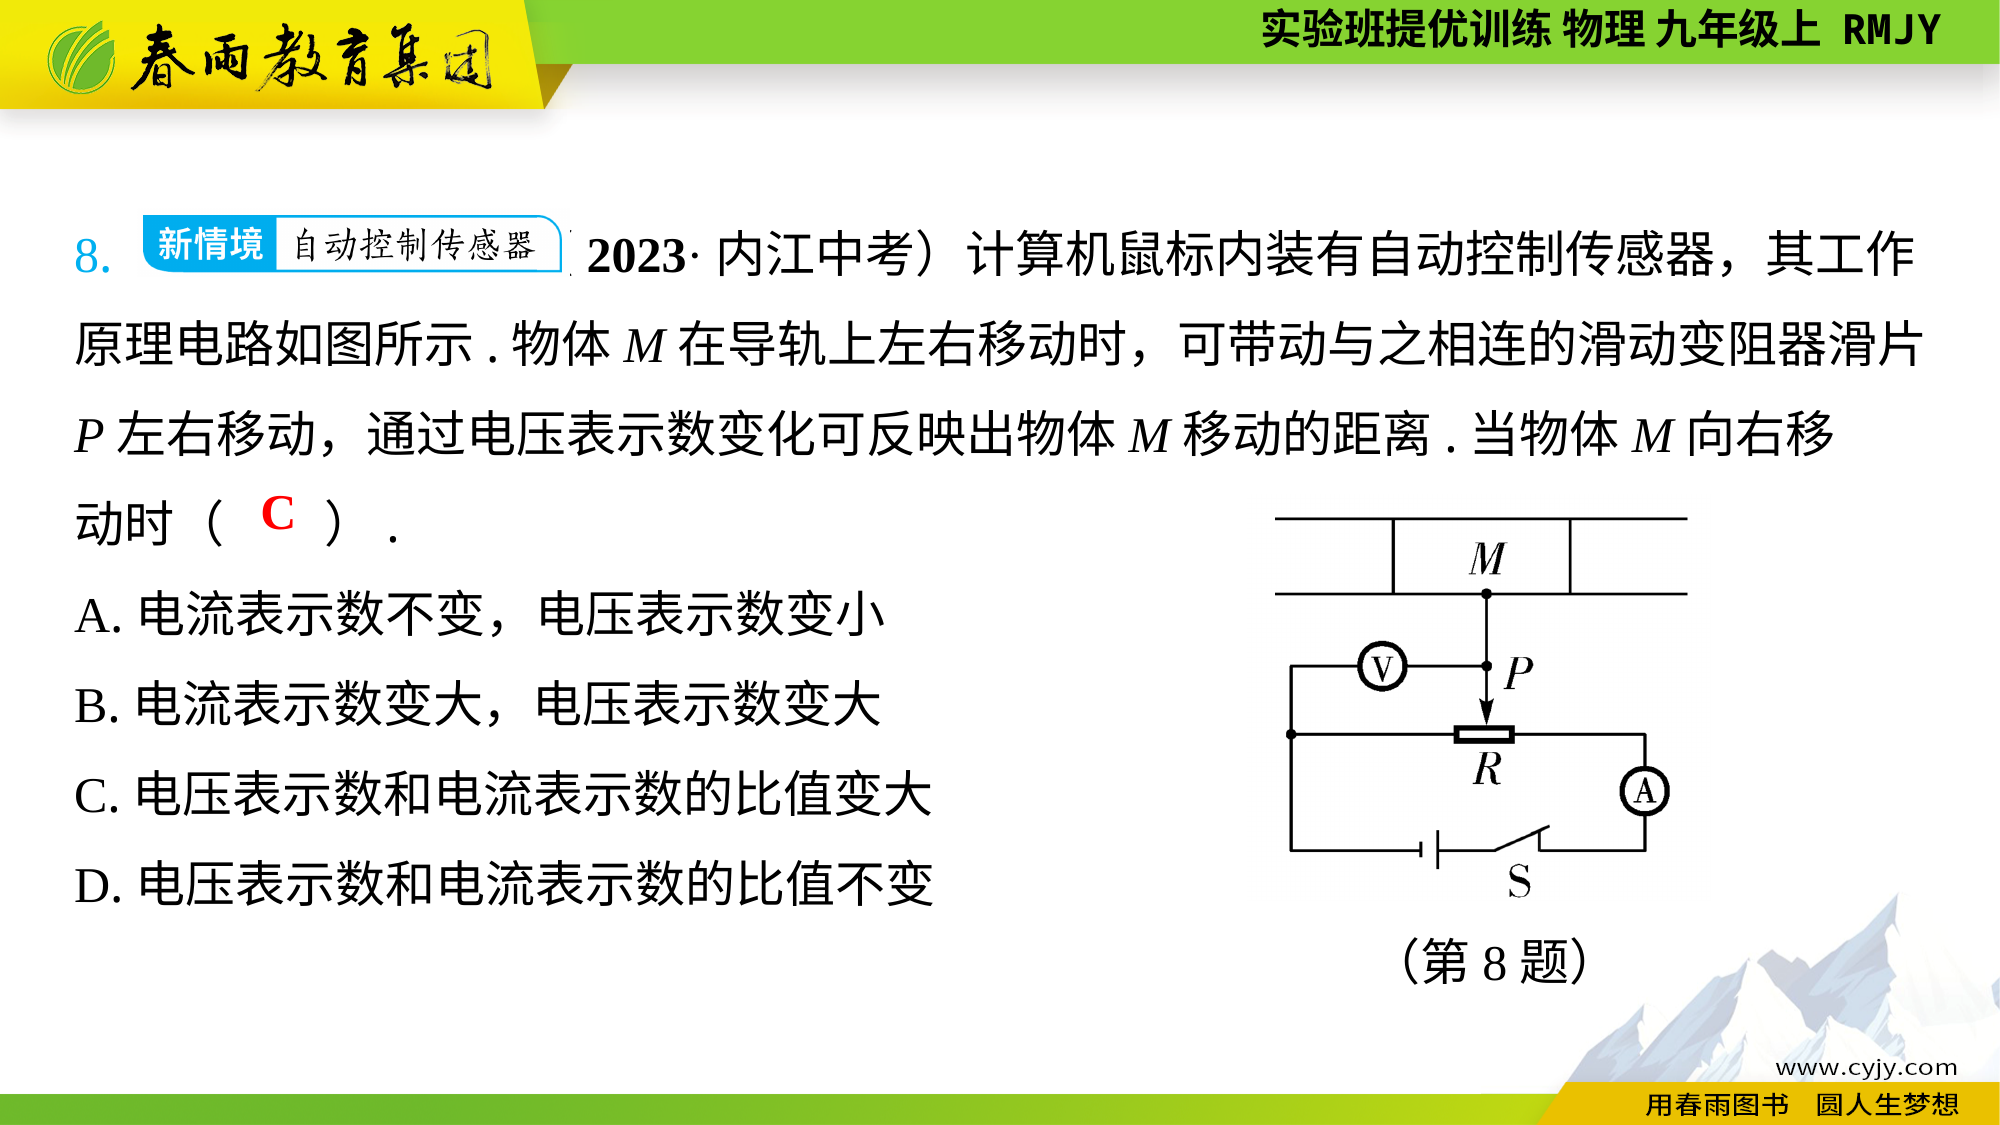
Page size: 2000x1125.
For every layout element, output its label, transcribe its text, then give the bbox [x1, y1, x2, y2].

text_box C [245, 472, 312, 548]
list 8. （2023·内江中考）计算机鼠标内装有自动控制传感器，其工作原理电路如图所示.物体M在导轨上左右移动时，可带动与之相连的滑动变阻器滑片P左右移动，通过电压表示数变化可反映出物体M移动的距离.当物体M向右移 动时（ ）. A.电流表示数不变，电压表示数变小 B.电流表示数变大，电压表示数变大 C.电压表示数和电流表示数的比值变大 D.电压表示数和电流表示数的比值不变 [59, 184, 1944, 927]
picture [0, 0, 2000, 1125]
text_box （第8题） [1355, 909, 1634, 998]
